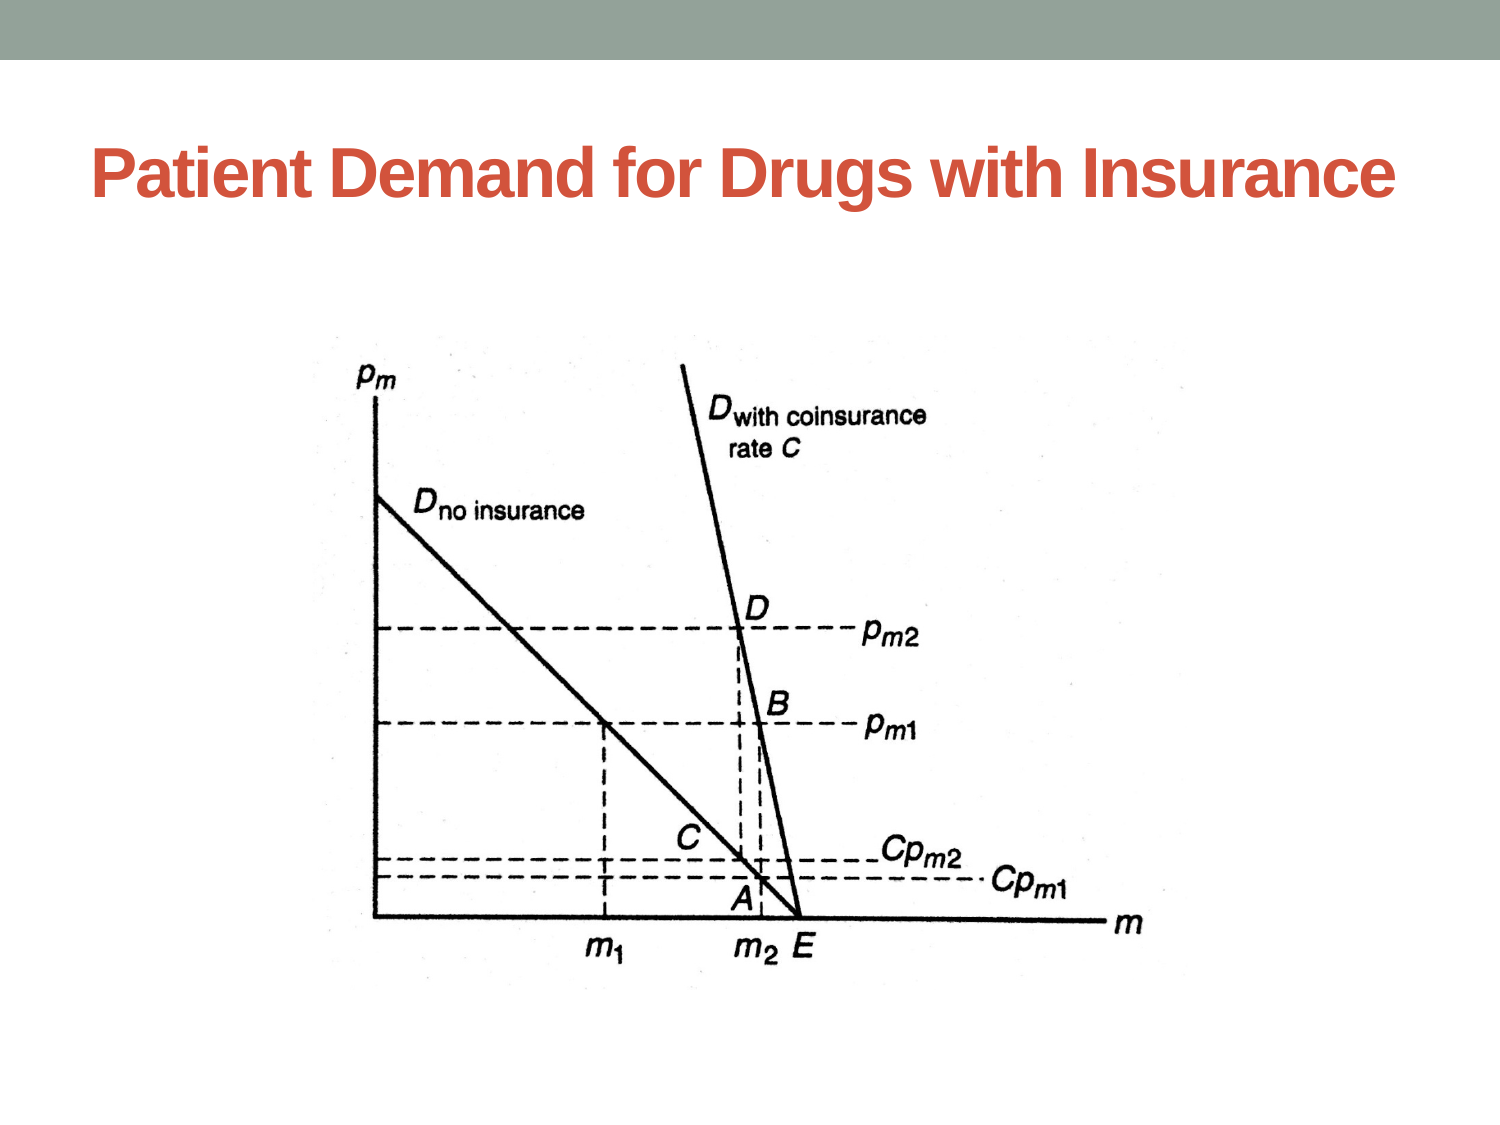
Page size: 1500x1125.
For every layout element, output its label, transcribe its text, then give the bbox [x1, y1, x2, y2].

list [312, 335, 1188, 990]
title Patient Demand for Drugs with Insurance [75, 87, 1425, 250]
